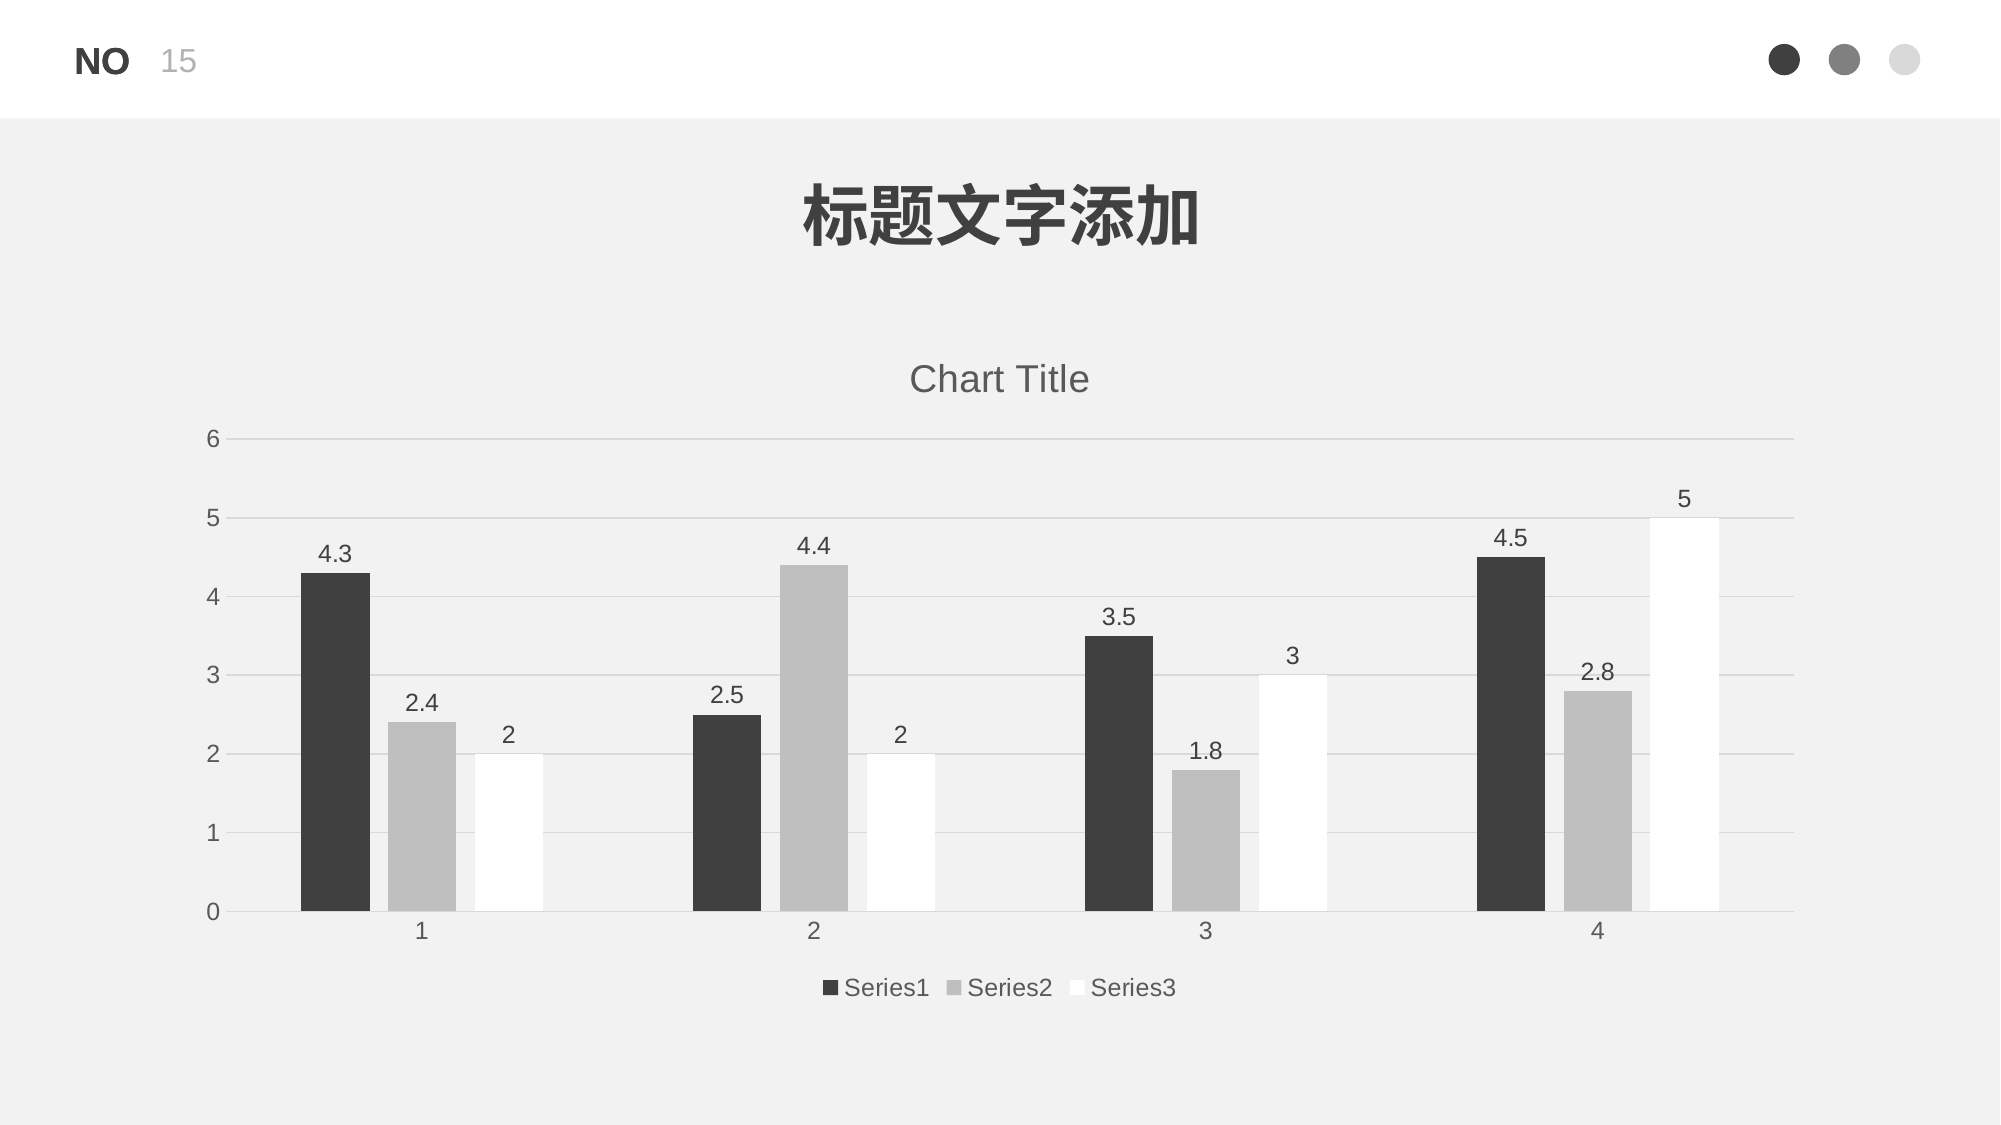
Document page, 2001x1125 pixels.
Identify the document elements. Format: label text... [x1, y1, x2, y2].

text_box 标题文字添加 [592, 166, 1412, 261]
chart [173, 323, 1827, 1007]
slide_number 15 [145, 29, 252, 90]
